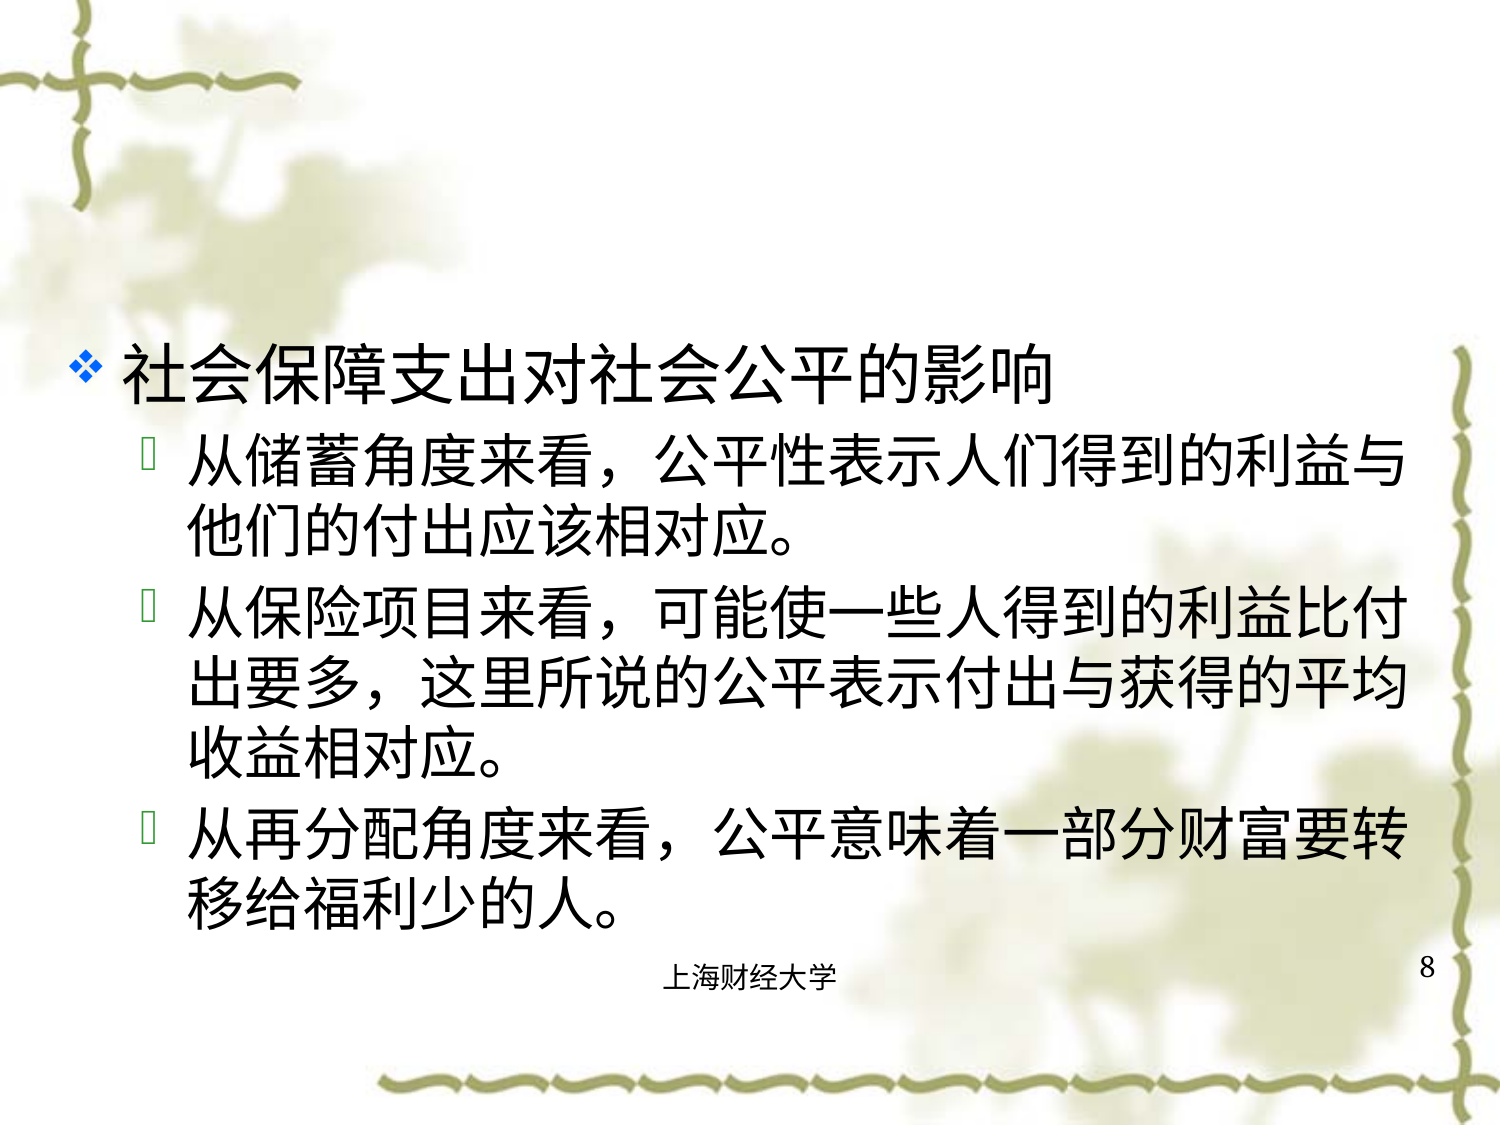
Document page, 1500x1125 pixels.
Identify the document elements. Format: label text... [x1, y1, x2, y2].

list 社会保障支出对社会公平的影响 从储蓄角度来看，公平性表示人们得到的利益与他们的付出应该相对应。 从保险项目来看，可能使一些人得到的利益比付出要多，这里所说的公平表示付出与获得的平均收益相对应。 从再分配角度来看，公平意味着一部分财富要转移给福利少的人。 [49, 324, 1452, 963]
footer 上海财经大学 [512, 952, 988, 1066]
picture [0, 0, 1500, 1125]
slide_number 8 [1074, 940, 1451, 1066]
